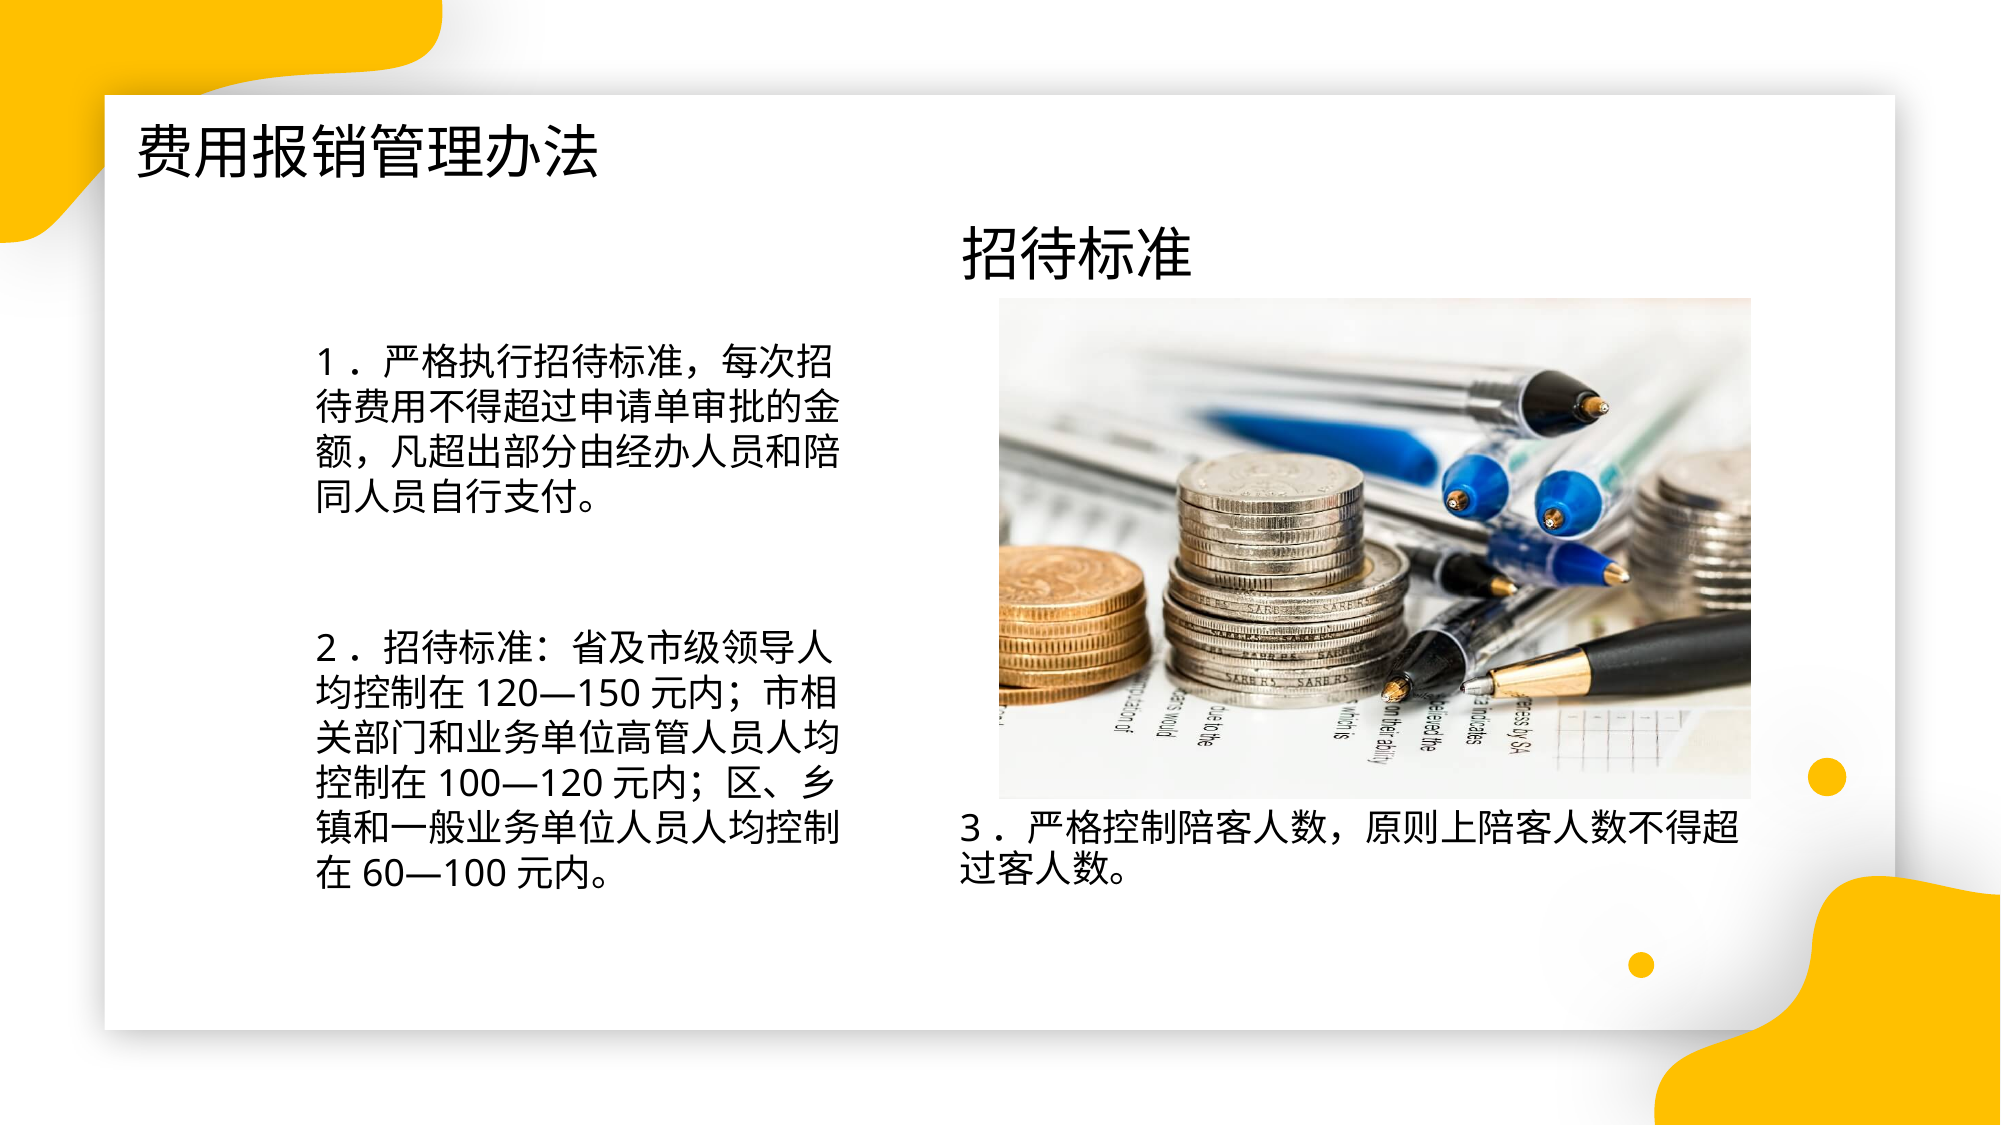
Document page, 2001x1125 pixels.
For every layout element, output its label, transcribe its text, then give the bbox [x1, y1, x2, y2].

text_box 1．严格执行招待标准，每次招待费用不得超过申请单审批的金额，凡超出部分由经办人员和陪同人员自行支付。 [300, 330, 868, 526]
text_box 招待标准 [946, 209, 1210, 295]
text_box 2．招待标准：省及市级领导人均控制在120—150元内；市相关部门和业务单位高管人员人均控制在100—120元内；区、乡镇和一般业务单位人员人均控制在60—100元内。 [300, 616, 868, 902]
picture [999, 298, 1751, 799]
text_box 3．严格控制陪客人数，原则上陪客人数不得超过客人数。 [944, 801, 1792, 905]
text_box 费用报销管理办法 [120, 107, 958, 193]
